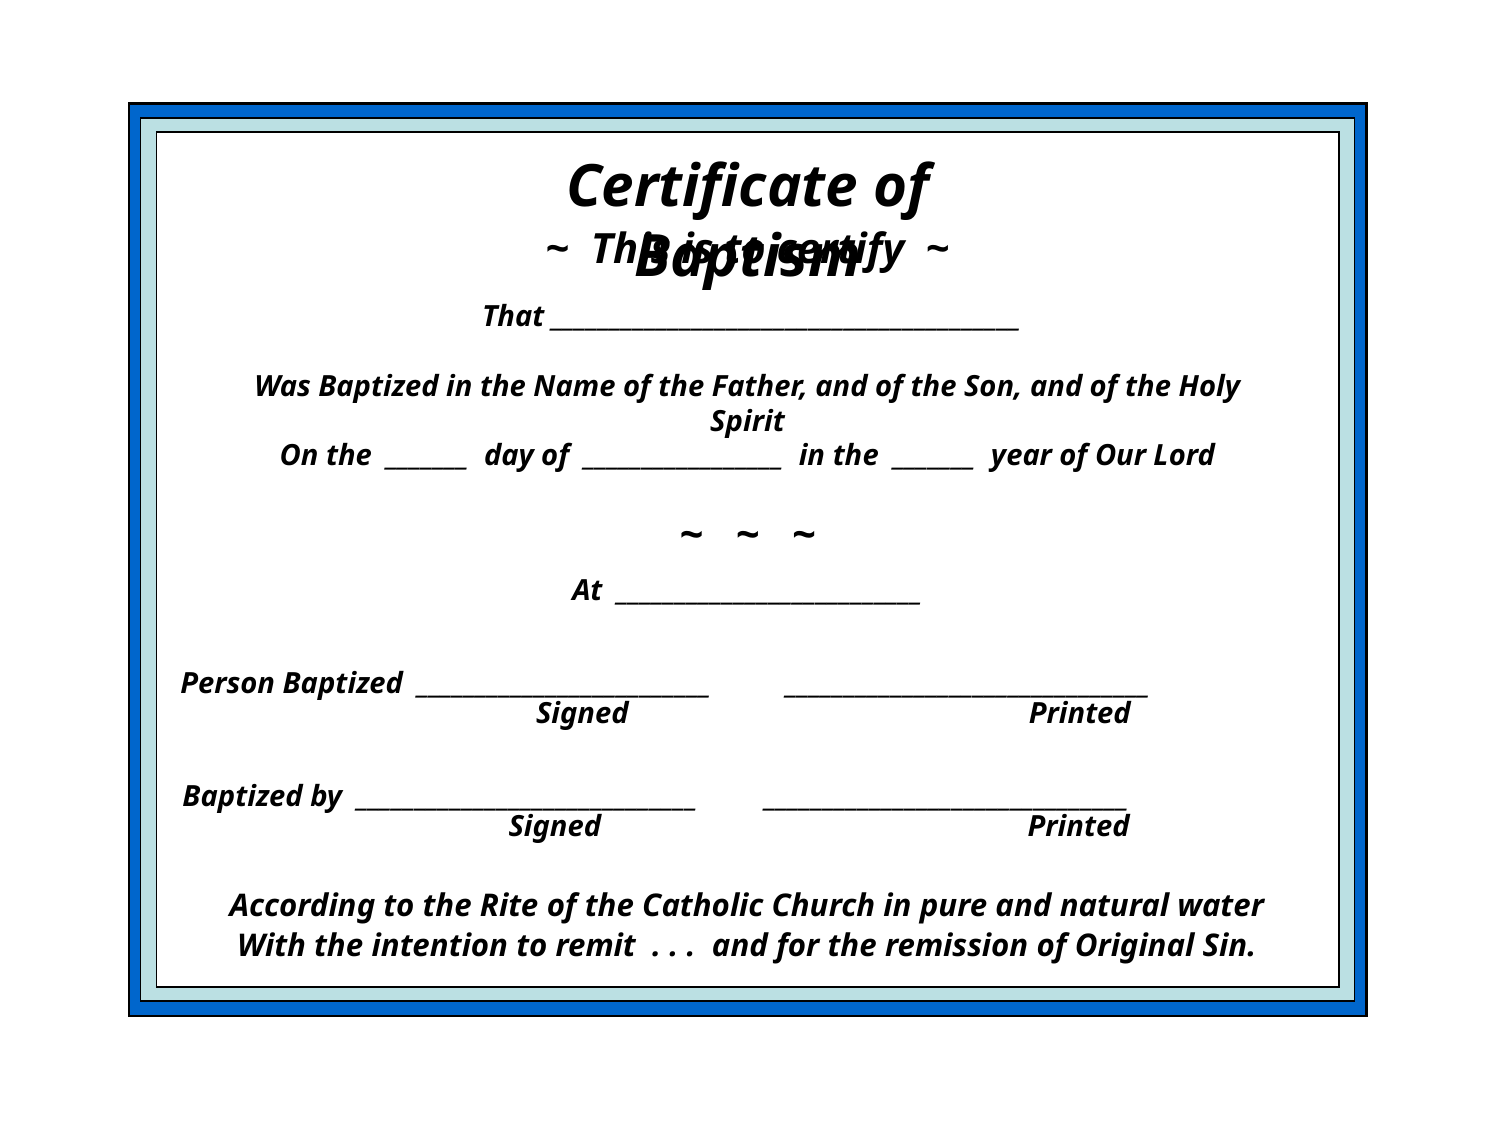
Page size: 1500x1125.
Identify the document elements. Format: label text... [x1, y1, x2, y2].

text_box Printed [1009, 686, 1150, 737]
text_box Certificate of Baptism [435, 140, 1061, 214]
text_box [128, 103, 1367, 1016]
text_box Was Baptized in the Name of the Father, and of the Son, and of the Holy Spirit [212, 360, 1283, 428]
text_box Printed [1008, 800, 1149, 850]
text_box Signed [484, 800, 625, 850]
text_box Certificate of Baptism [435, 280, 1061, 289]
text_box ~ This is to certify ~ [435, 214, 1061, 280]
text_box Person Baptized _________________________ _______________________________ [165, 656, 1327, 707]
text_box On the _______ day of _________________ in the _______ year of Our Lord [203, 428, 1292, 479]
text_box Signed [512, 686, 653, 737]
text_box ~ ~ ~ [435, 500, 1061, 566]
text_box That ________________________________________ [383, 289, 1121, 340]
text_box Baptized by _____________________________ _______________________________ [167, 769, 1326, 820]
text_box [140, 117, 1355, 1002]
text_box At __________________________ [353, 563, 1142, 614]
text_box [156, 132, 1340, 987]
text_box According to the Rite of the Catholic Church in pure and natural water With the intention to remit . . . and for the remission of Original Sin. [168, 877, 1327, 971]
